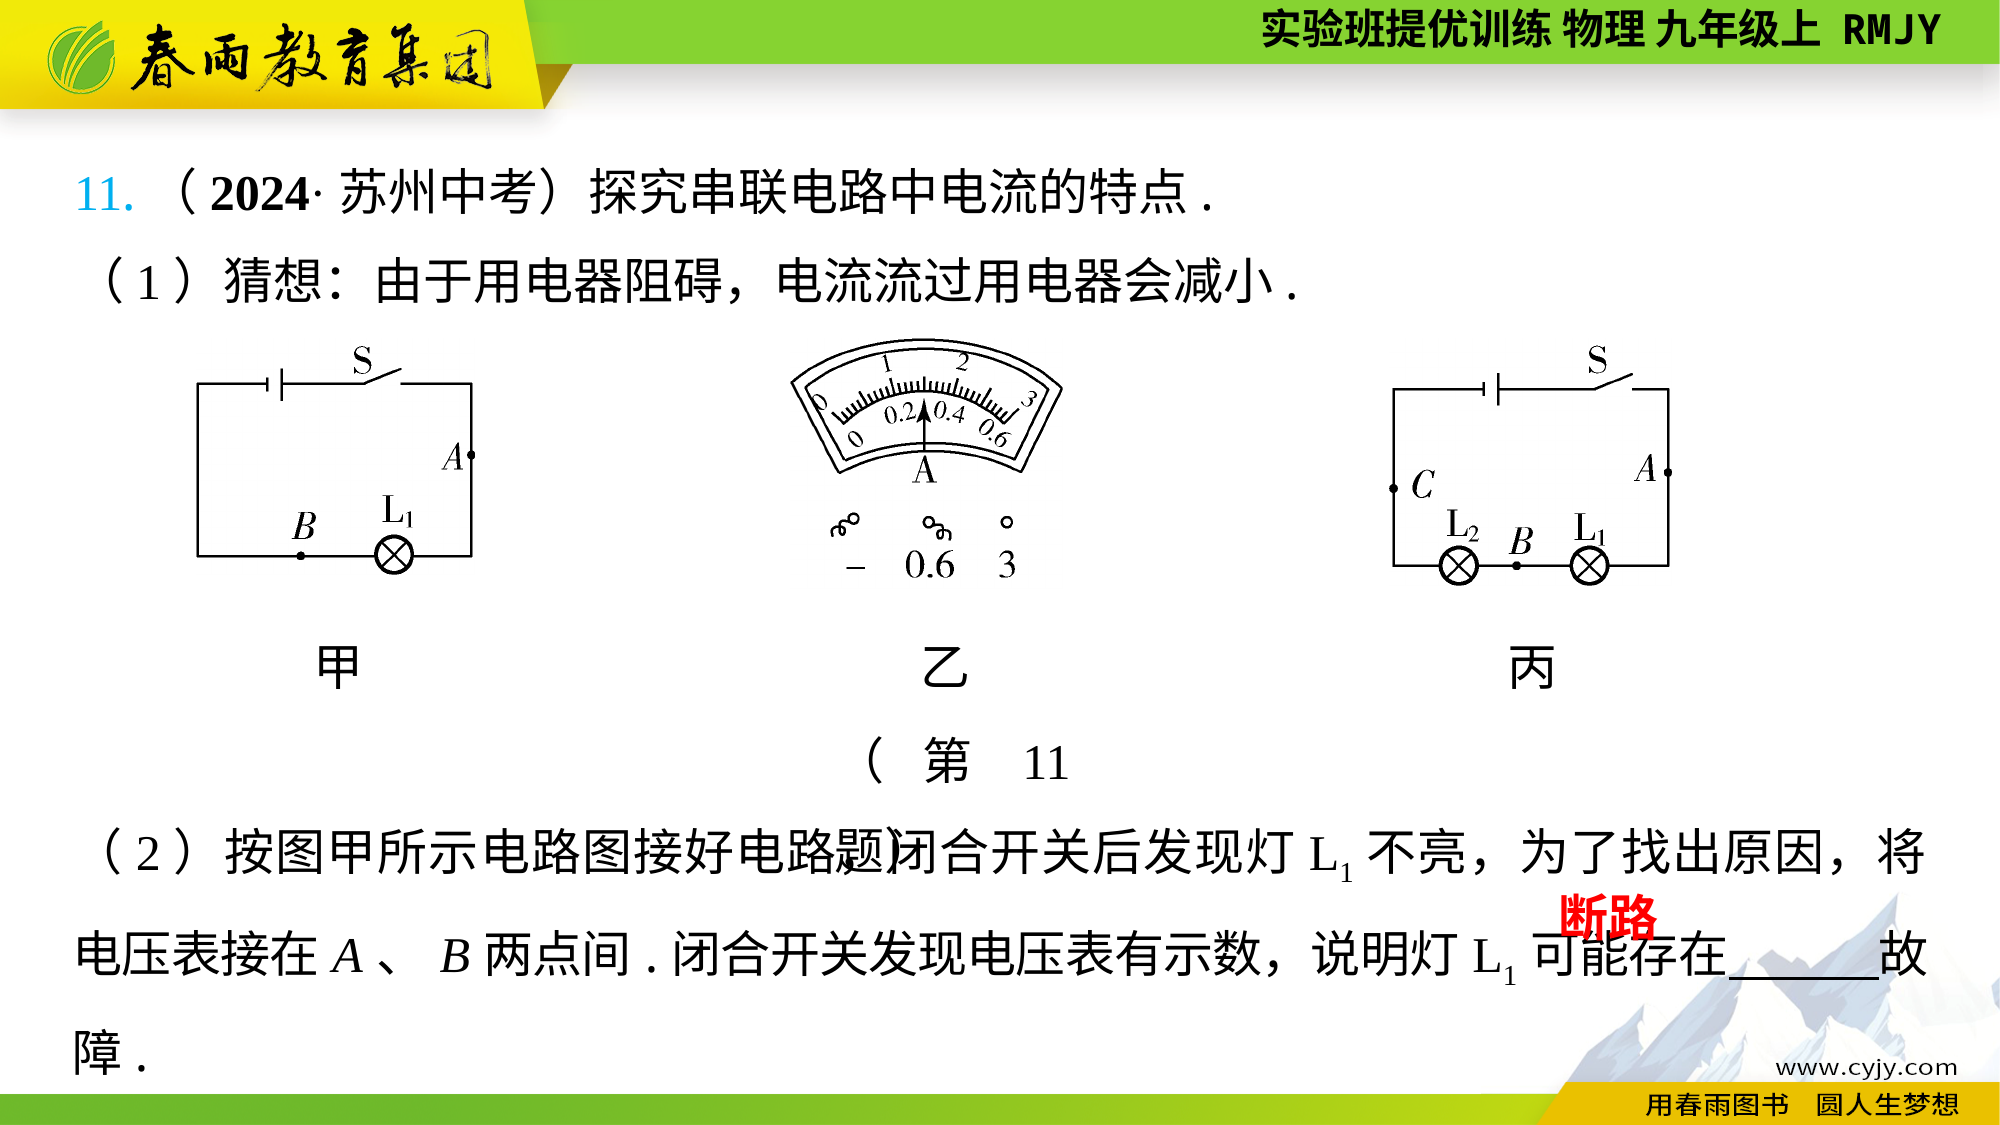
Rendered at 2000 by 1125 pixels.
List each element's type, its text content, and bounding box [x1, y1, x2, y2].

text_box 乙 [905, 597, 986, 692]
text_box 甲 [299, 597, 379, 703]
picture [0, 0, 2000, 1125]
list 11.（2024·苏州中考）探究串联电路中电流的特点. （1）猜想：由于用电器阻碍，电流流过用电器会减小. [59, 122, 1944, 308]
text_box 断路 [1543, 879, 1674, 955]
text_box （2）按图甲所示电路图接好电路，闭合开关后发现灯L1不亮，为了找出原因，将电压表接在A、B两点间.闭合开关发现电压表有示数，说明灯L1可能存在 故障. [57, 778, 1942, 1089]
text_box 丙 [1493, 597, 1573, 703]
text_box （第11题） [819, 692, 1098, 778]
